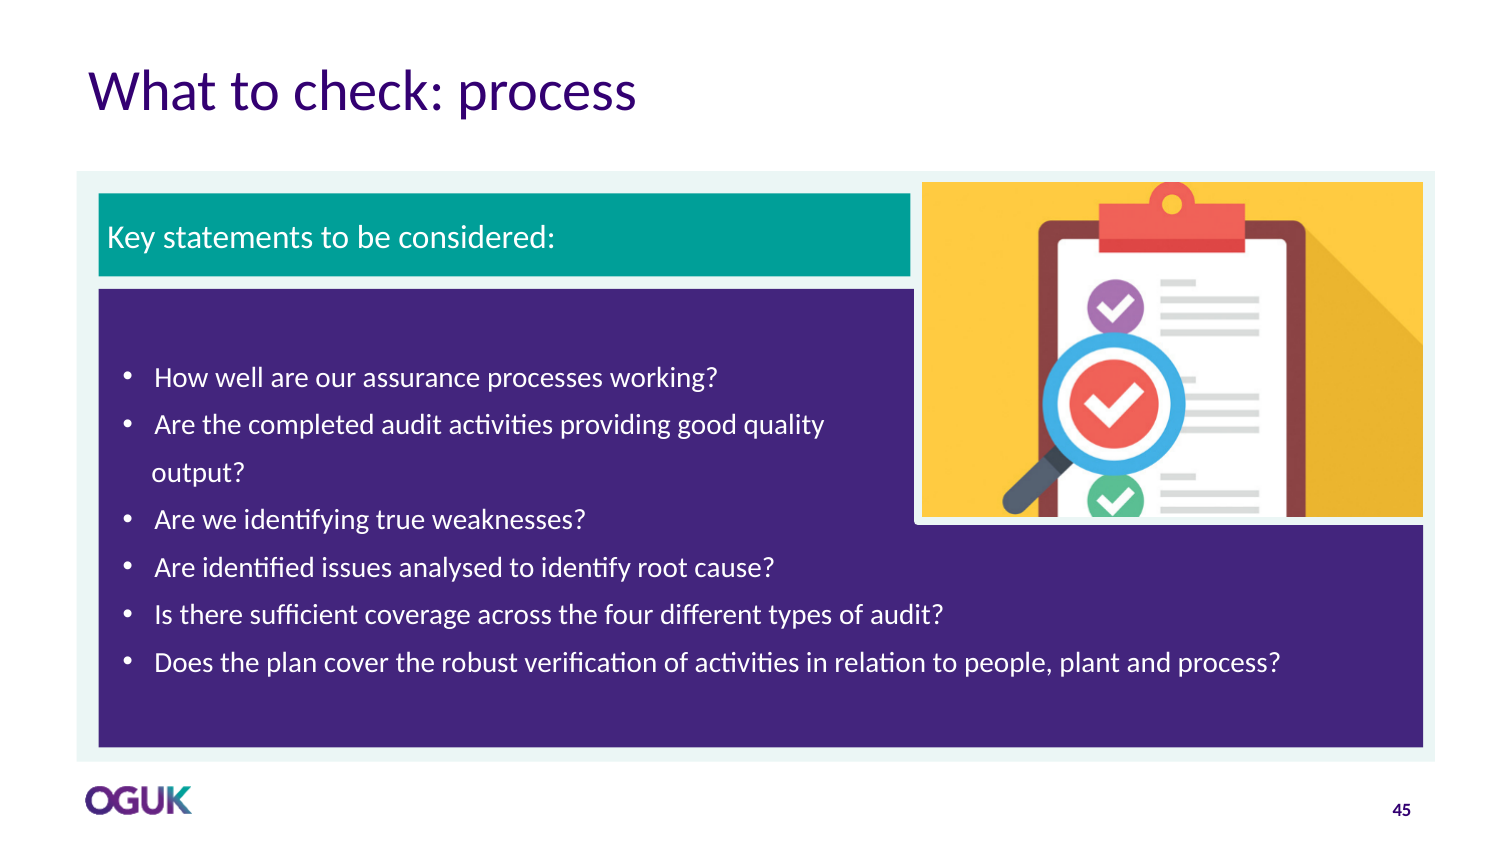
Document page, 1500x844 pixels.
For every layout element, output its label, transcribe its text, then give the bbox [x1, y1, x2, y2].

text_box [76, 170, 1436, 763]
text_box How well are our assurance processes working? Are the completed audit activities providing good quality output? Are we identifying true weaknesses? Are identified issues analysed to identify root cause? Is there sufficient coverage across the four different types of audit? Does the plan cover the robust verification of activities in relation to people, plant and process? [98, 288, 1424, 748]
slide_number 45 [1352, 800, 1412, 818]
picture [922, 182, 1424, 517]
picture [76, 778, 200, 822]
text_box Key statements to be considered: [98, 192, 911, 278]
title What to check: process [88, 38, 1412, 145]
